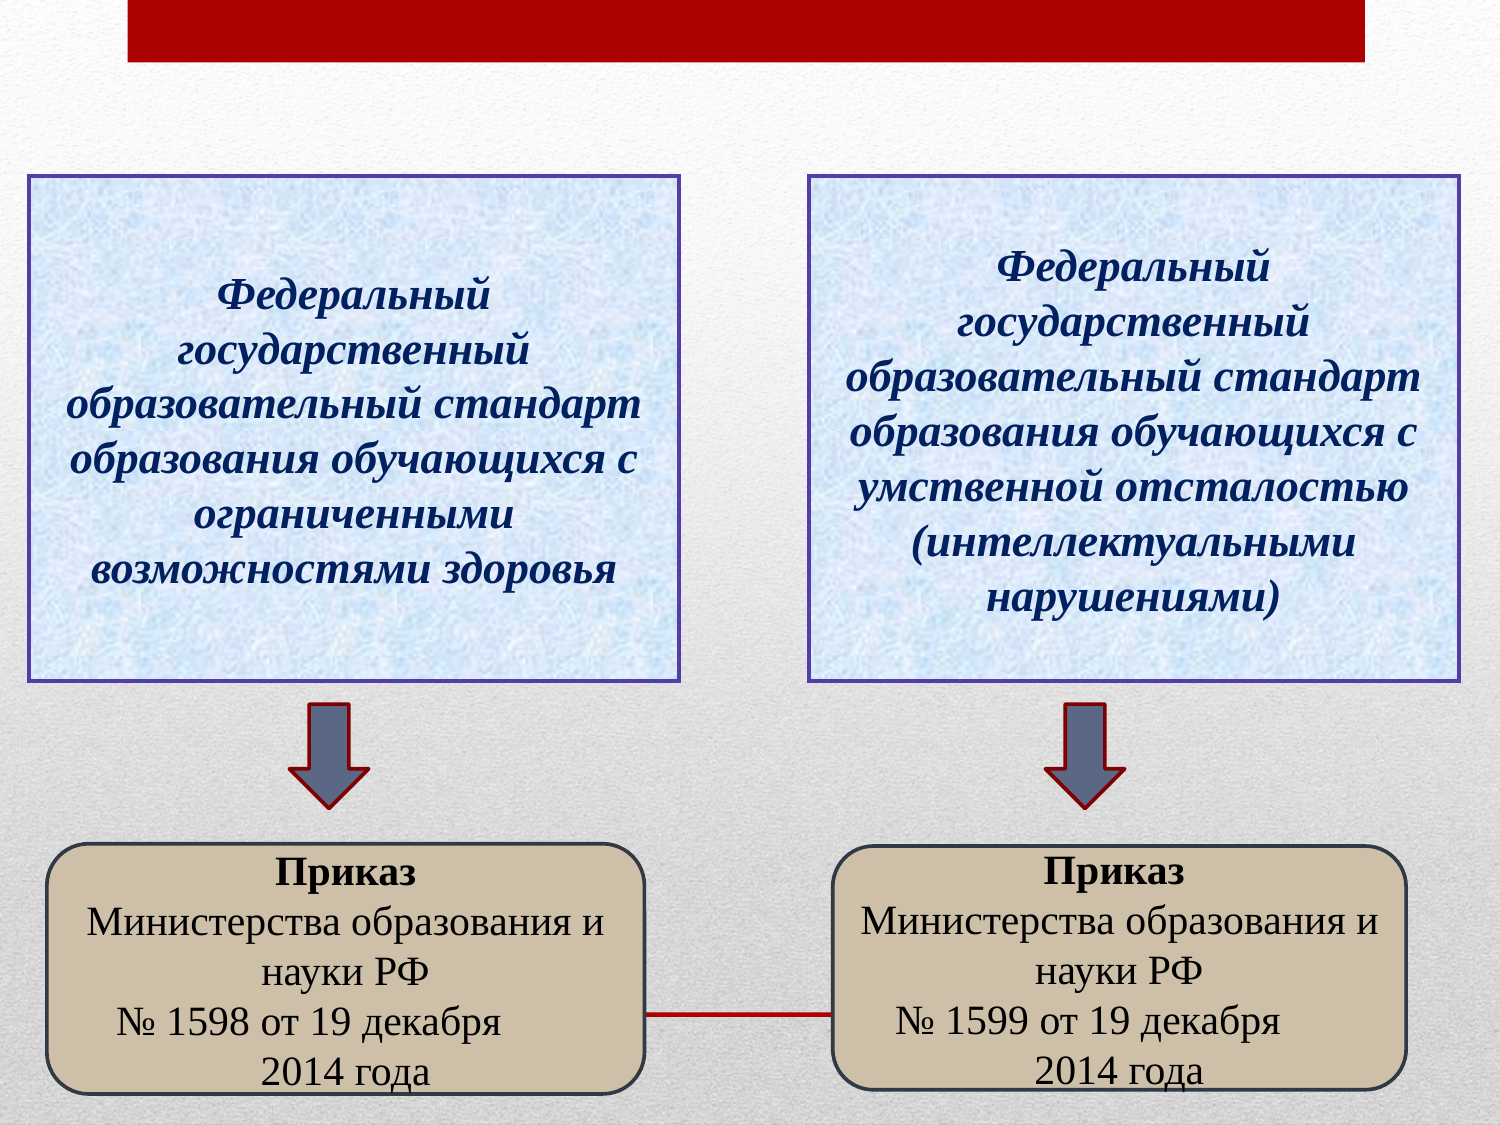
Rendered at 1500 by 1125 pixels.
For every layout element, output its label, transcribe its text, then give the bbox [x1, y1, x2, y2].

text_box Приказ Министерства образования и науки РФ № 1599 от 19 декабря 2014 года [830, 844, 1408, 1092]
text_box [1043, 702, 1127, 810]
text_box Федеральный государственный образовательный стандарт образования обучающихся с ограниченными возможностями здоровья [29, 175, 680, 681]
text_box Приказ Министерства образования и науки РФ № 1598 от 19 декабря 2014 года [45, 841, 647, 1096]
text_box [287, 702, 371, 810]
text_box Федеральный государственный образовательный стандарт образования обучающихся с умственной отсталостью (интеллектуальными нарушениями) [809, 175, 1459, 681]
title [0, 164, 1500, 329]
